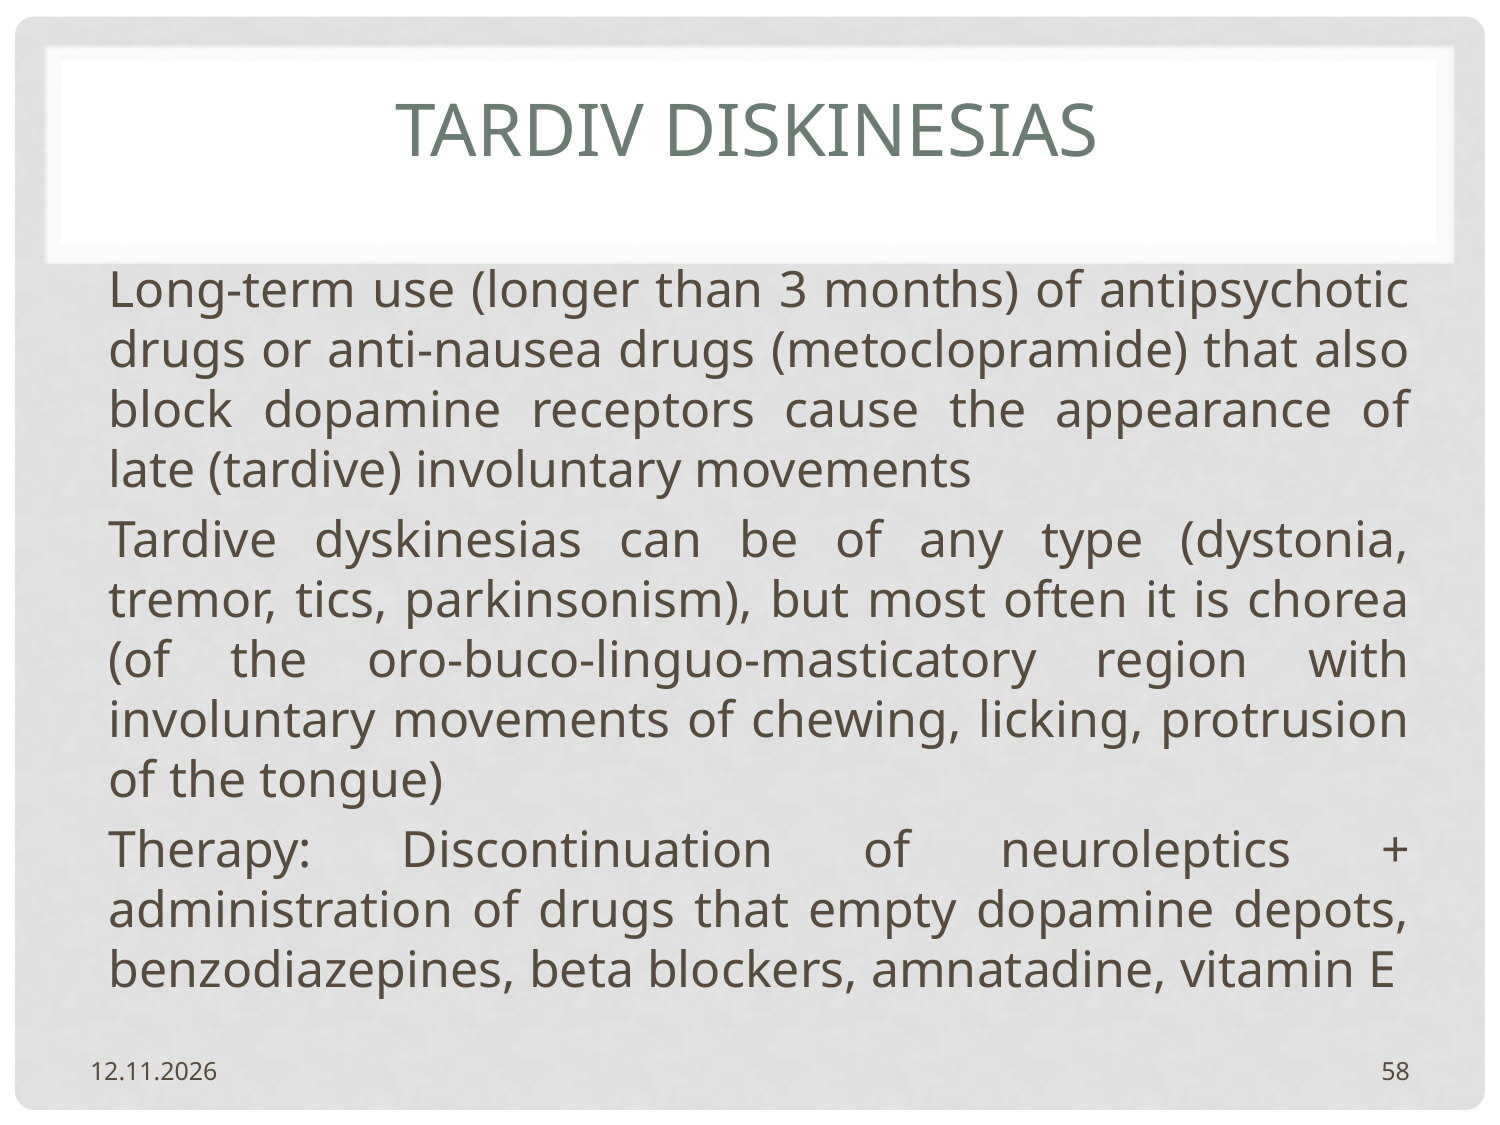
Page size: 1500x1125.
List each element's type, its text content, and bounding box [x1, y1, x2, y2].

title TARDIV DISKINESIAS [69, 66, 1425, 188]
list Long-term use (longer than 3 months) of antipsychotic drugs or anti-nausea drugs (metoclopramide) that also block dopamine receptors cause the appearance of late (tardive) involuntary movements Tardive dyskinesias can be of any type (dystonia, tremor, tics, parkinsonism), but most often it is chorea (of the oro-buco-linguo-masticatory region with involuntary movements of chewing, licking, protrusion of the tongue) Therapy: Discontinuation of neuroleptics + administration of drugs that empty dopamine depots, benzodiazepines, beta blockers, amnatadine, vitamin E [75, 249, 1425, 1063]
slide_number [75, 1042, 425, 1103]
slide_number 58 [1074, 1042, 1425, 1103]
